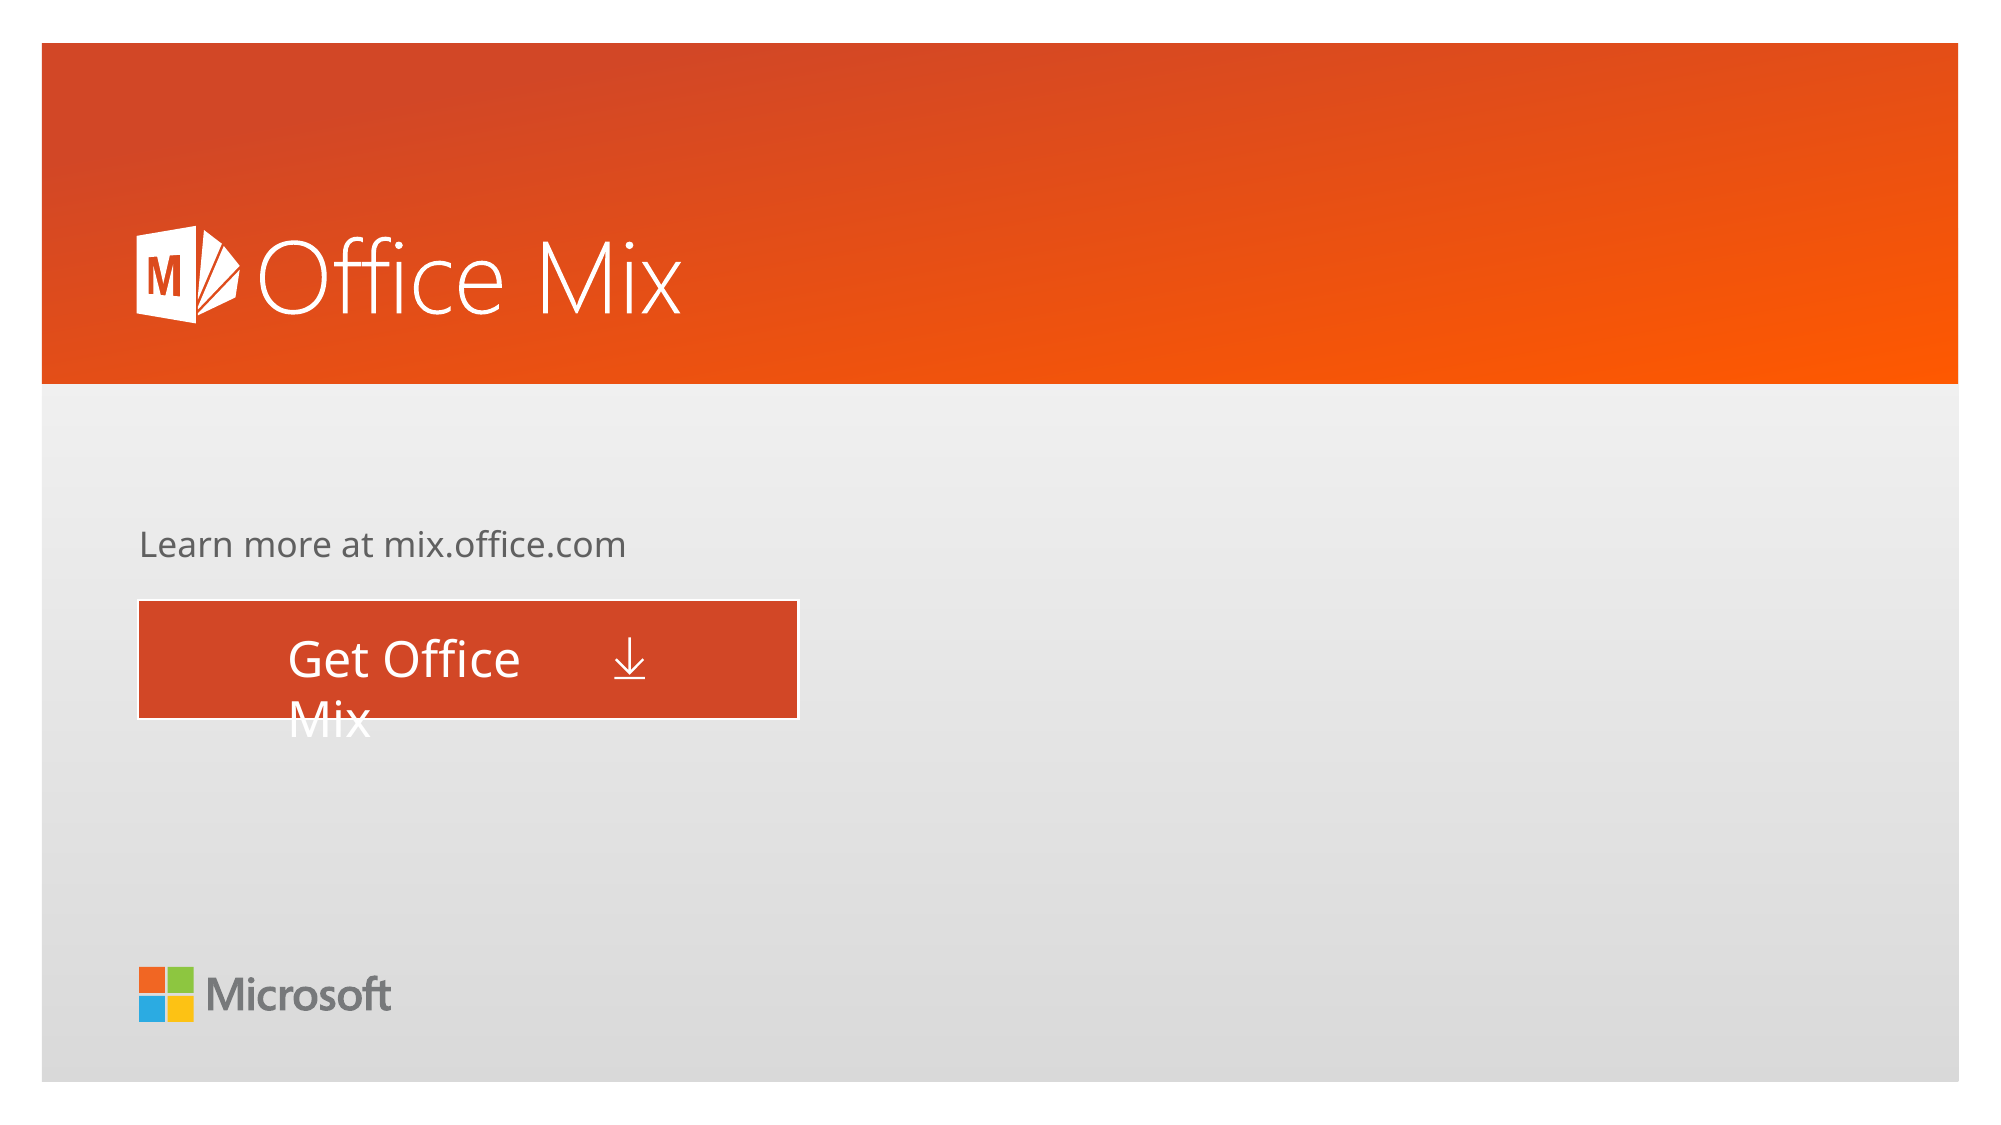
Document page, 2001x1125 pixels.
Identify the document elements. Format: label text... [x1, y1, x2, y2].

text_box Learn more at mix.office.com [124, 514, 717, 572]
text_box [138, 966, 391, 1022]
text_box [136, 225, 682, 324]
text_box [122, 587, 816, 734]
